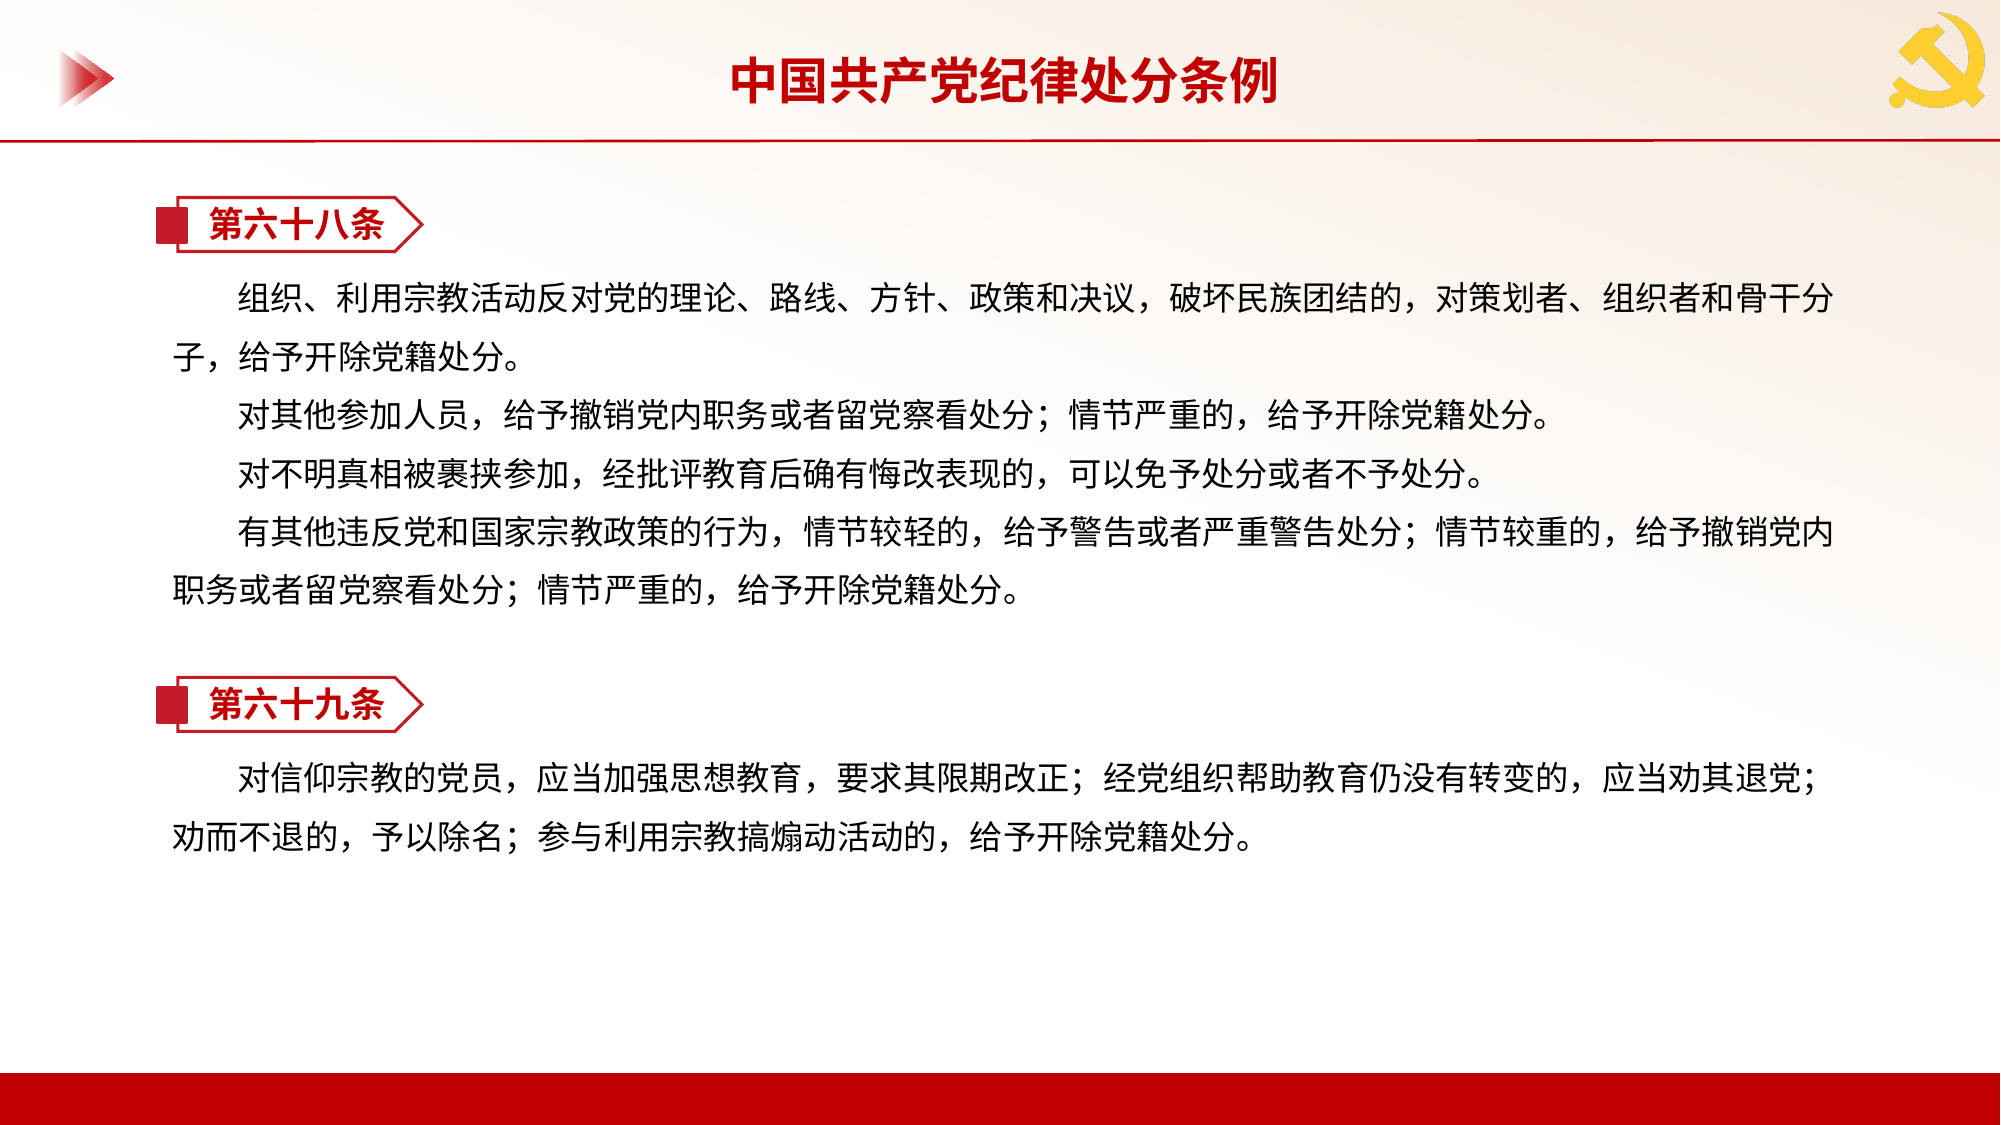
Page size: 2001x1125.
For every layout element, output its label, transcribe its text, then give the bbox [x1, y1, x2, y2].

text_box 中国共产党纪律处分条例 [303, 29, 1705, 117]
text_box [156, 674, 422, 733]
text_box 对信仰宗教的党员，应当加强思想教育，要求其限期改正；经党组织帮助教育仍没有转变的，应当劝其退党；劝而不退的，予以除名；参与利用宗教搞煽动活动的，给予开除党籍处分。 [157, 731, 1850, 813]
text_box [156, 194, 422, 253]
text_box [0, 1072, 2000, 1125]
text_box 组织、利用宗教活动反对党的理论、路线、方针、政策和决议，破坏民族团结的，对策划者、组织者和骨干分子，给予开除党籍处分。 对其他参加人员，给予撤销党内职务或者留党察看处分；情节严重的，给予开除党籍处分。 对不明真相被裹挟参加，经批评教育后确有悔改表现的，可以免予处分或者不予处分。 有其他违反党和国家宗教政策的行为，情节较轻的，给予警告或者严重警告处分；情节较重的，给予撤销党内职务或者留党察看处分；情节严重的，给予开除党籍处分。 [157, 251, 1850, 334]
picture [1889, 12, 1985, 108]
